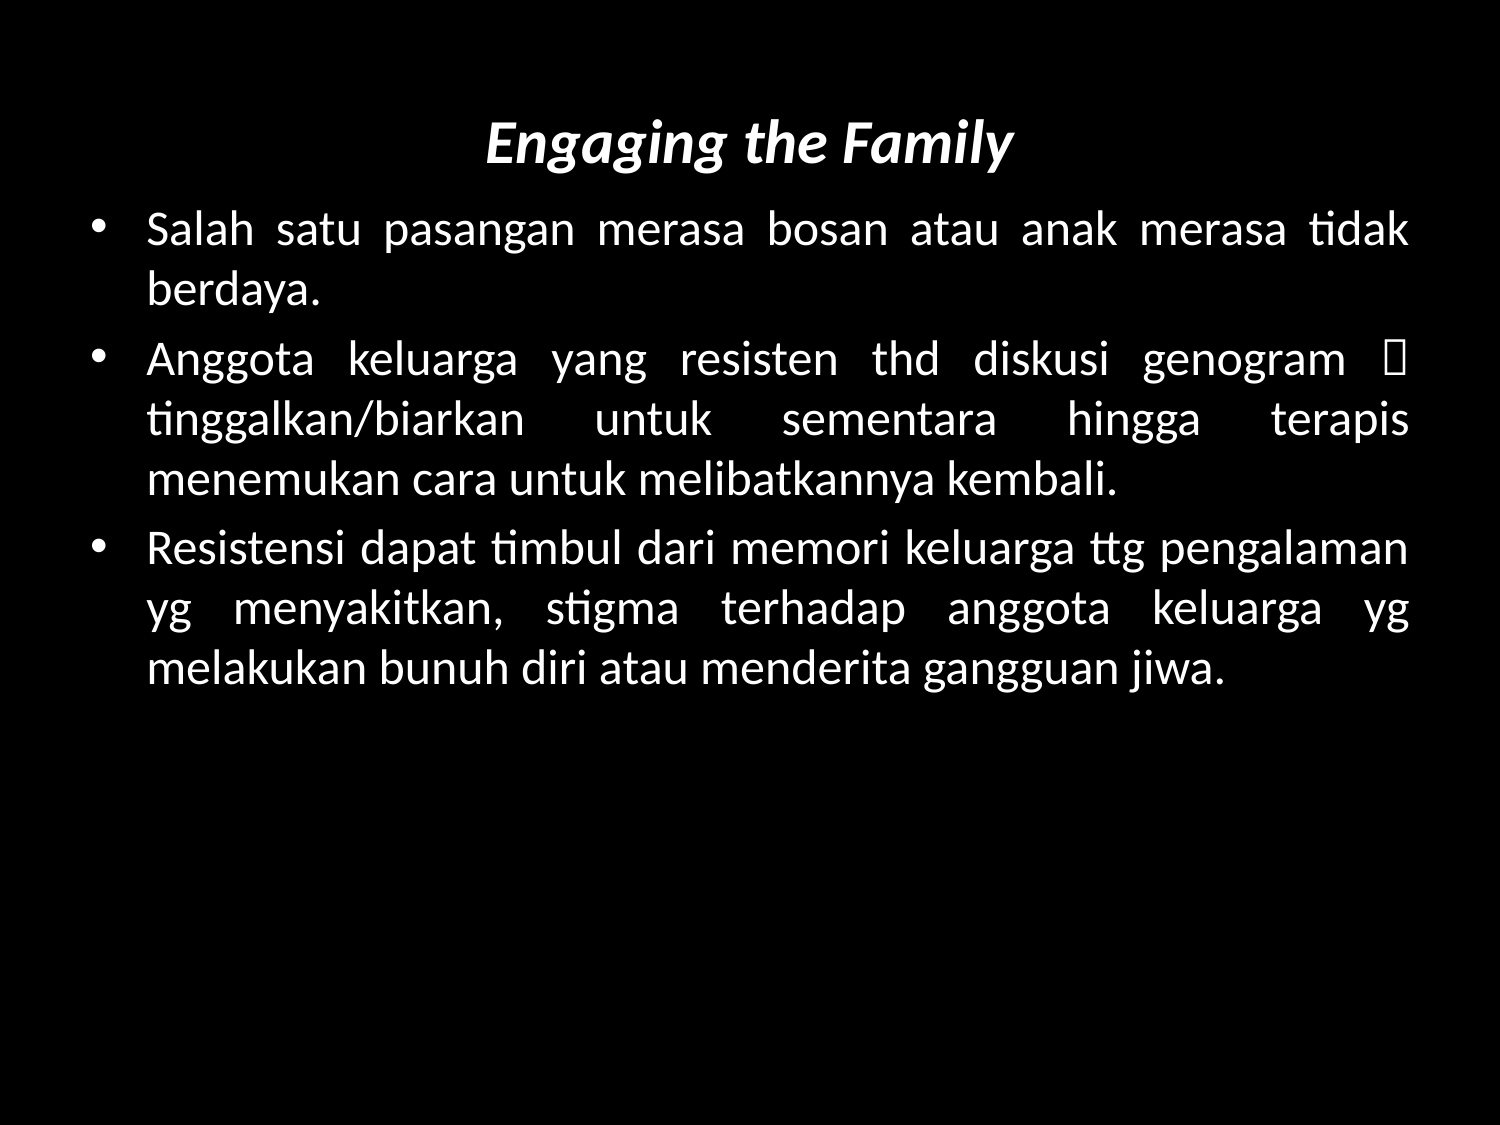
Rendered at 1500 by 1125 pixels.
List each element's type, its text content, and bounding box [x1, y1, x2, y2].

list Salah satu pasangan merasa bosan atau anak merasa tidak berdaya. Anggota keluarga yang resisten thd diskusi genogram  tinggalkan/biarkan untuk sementara hingga terapis menemukan cara untuk melibatkannya kembali. Resistensi dapat timbul dari memori keluarga ttg pengalaman yg menyakitkan, stigma terhadap anggota keluarga yg melakukan bunuh diri atau menderita gangguan jiwa. [75, 187, 1425, 1005]
title Engaging the Family [75, 45, 1425, 187]
